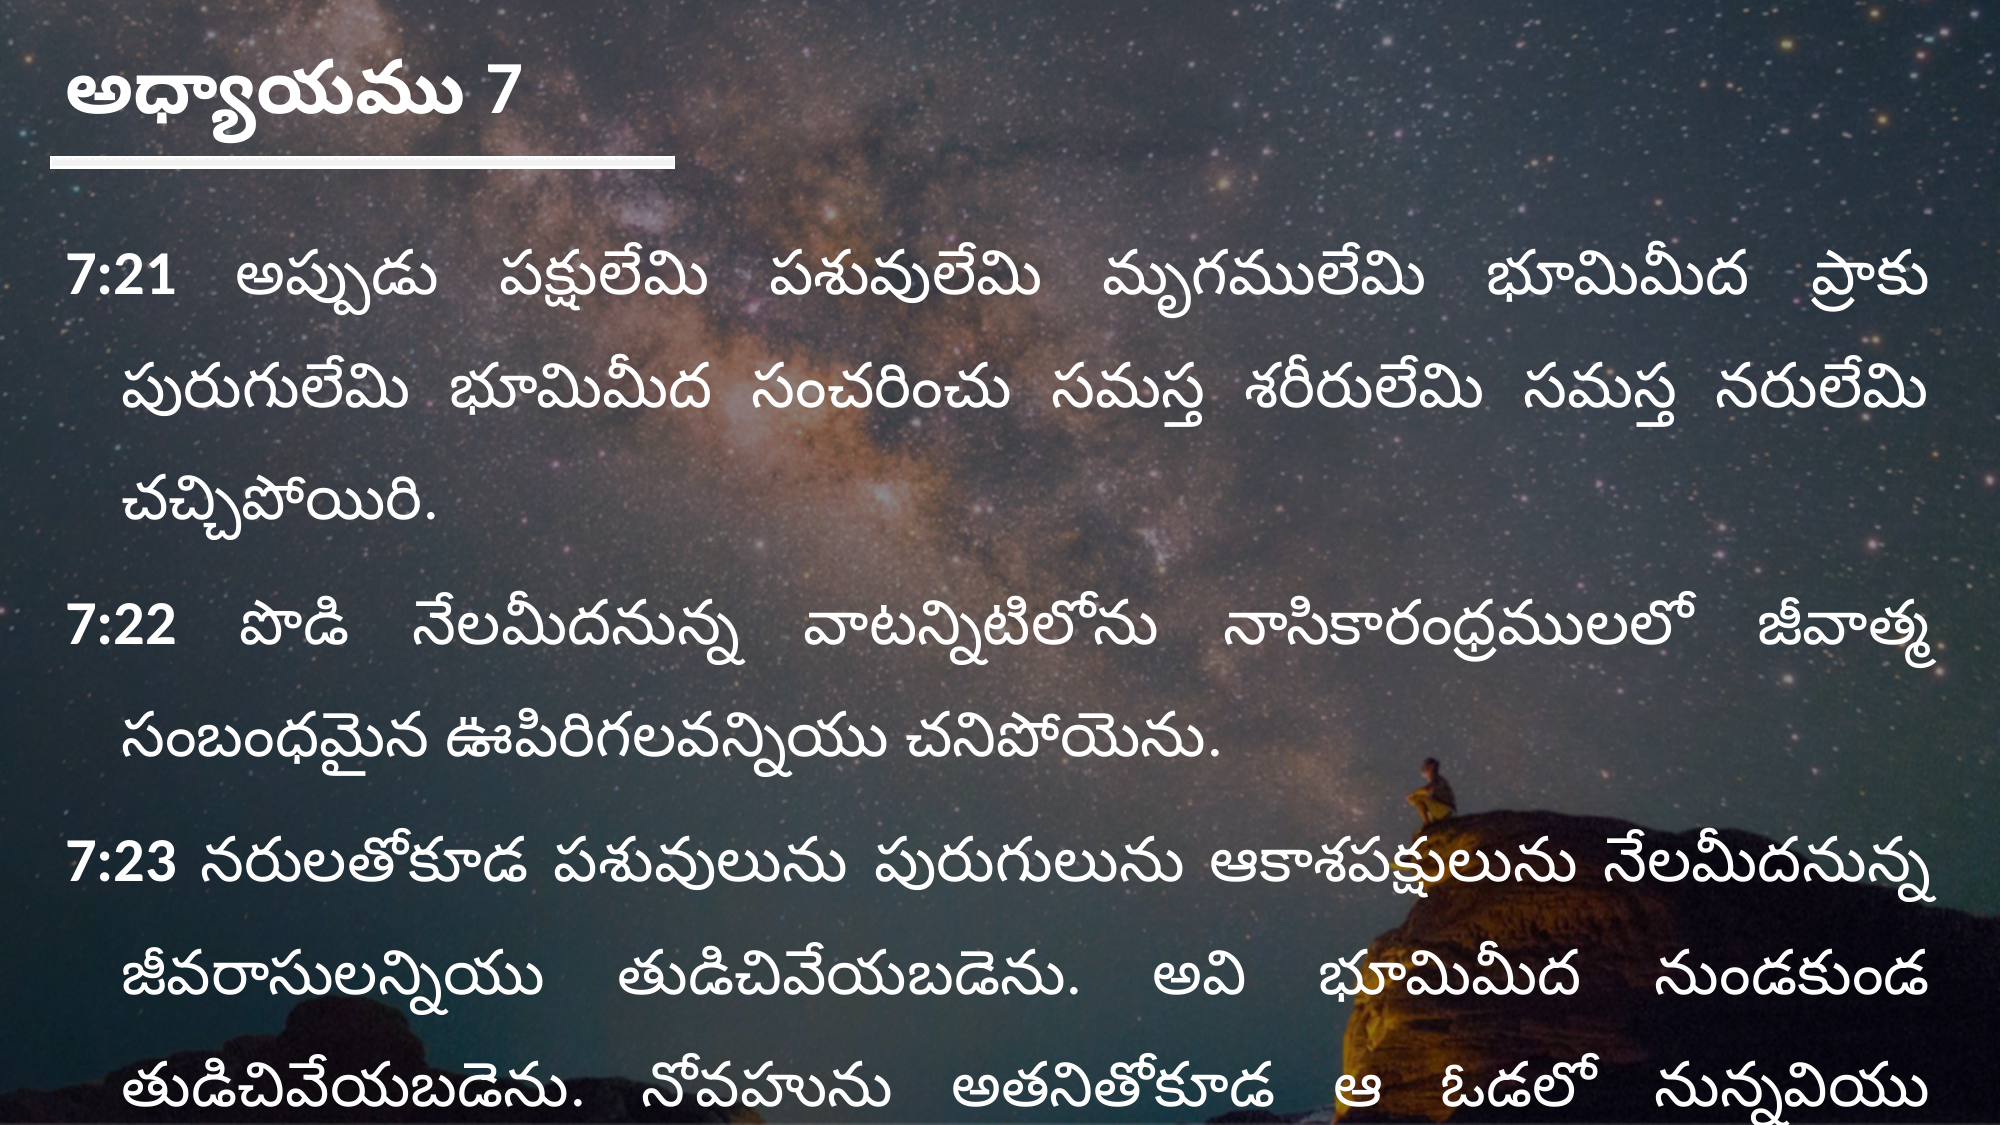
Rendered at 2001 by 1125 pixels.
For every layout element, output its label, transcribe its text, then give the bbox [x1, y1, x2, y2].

list 7:21 అప్పుడు పక్షులేమి పశువులేమి మృగములేమి భూమిమీద ప్రాకు పురుగులేమి భూమిమీద సంచరించు సమస్త శరీరులేమి సమస్త నరులేమి చచ్చిపోయిరి. 7:22 పొడి నేలమీదనున్న వాటన్నిటిలోను నాసికారంధ్రములలో జీవాత్మ సంబంధమైన ఊపిరిగలవన్నియు చనిపోయెను. 7:23 నరులతోకూడ పశువులును పురుగులును ఆకాశపక్షులును నేలమీదనున్న జీవరాసులన్నియు తుడిచివేయబడెను. అవి భూమిమీద నుండకుండ తుడిచివేయబడెను. నోవహును అతనితోకూడ ఆ ఓడలో నున్నవియు మాత్రము మిగిలియుండెను. [50, 187, 1946, 1063]
title అధ్యాయము 7 [50, 0, 1925, 167]
picture [0, 0, 2000, 1125]
